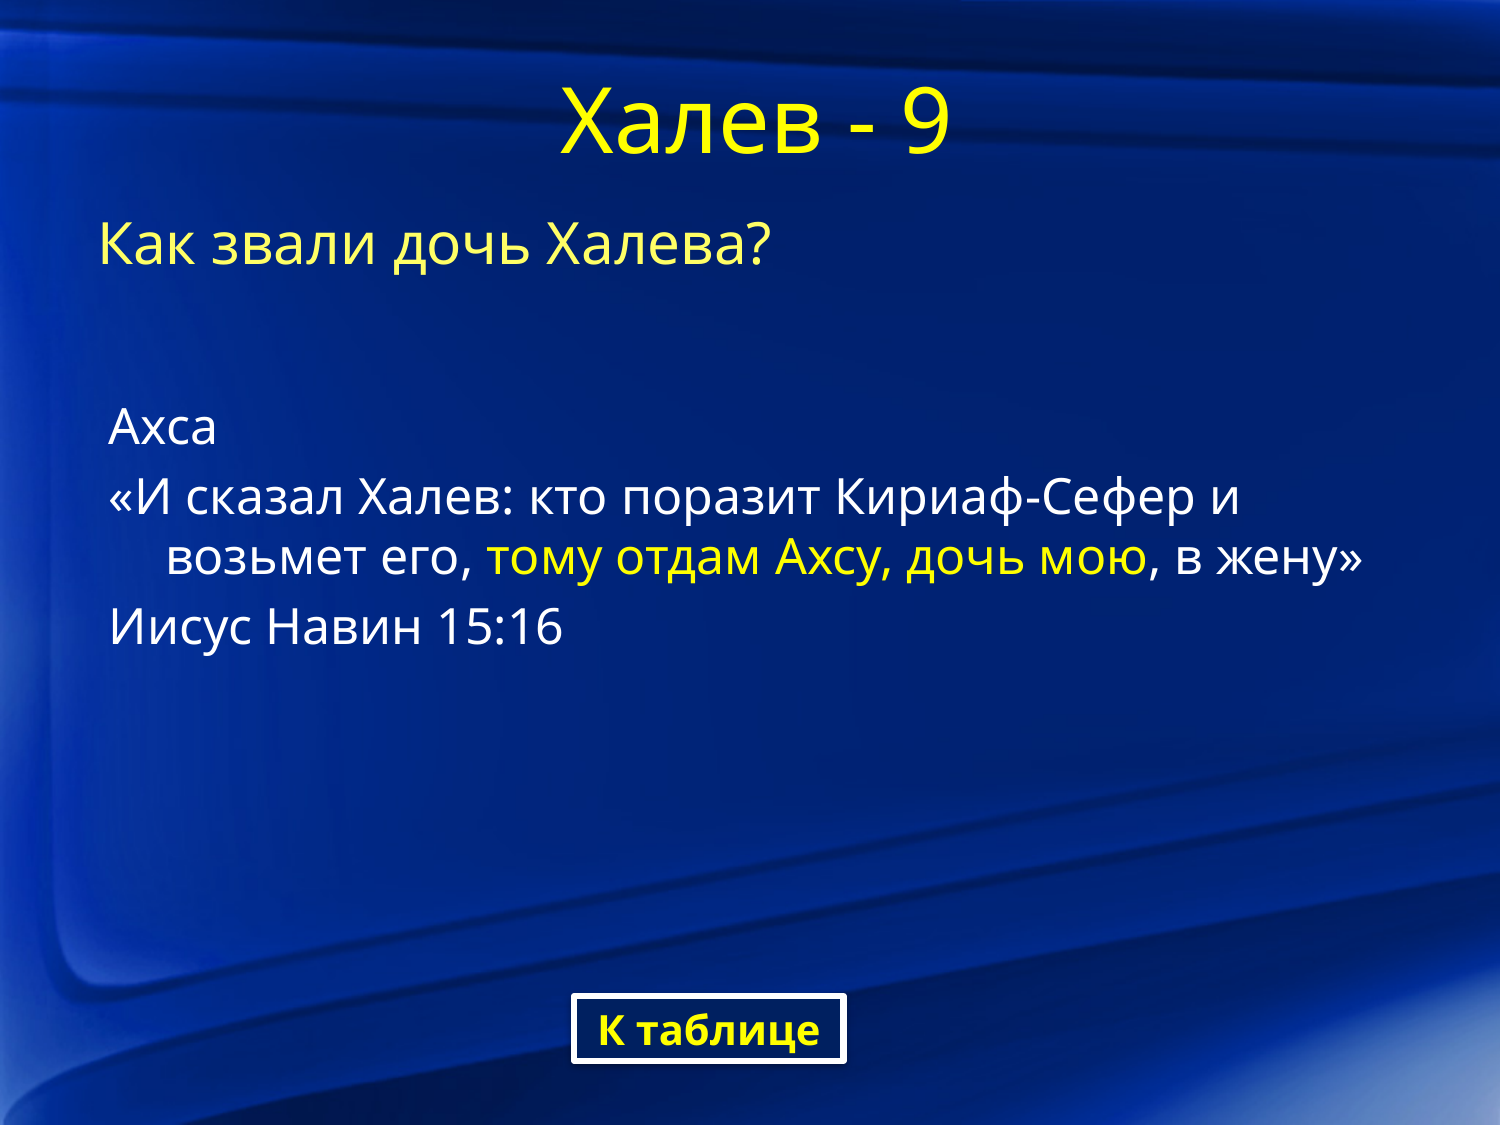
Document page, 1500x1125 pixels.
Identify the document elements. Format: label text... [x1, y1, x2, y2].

text_box К таблице [571, 993, 847, 1064]
list Как звали дочь Халева? [82, 199, 1390, 387]
list Ахса «И сказал Халев: кто поразит Кириаф-Сефер и возьмет его, тому отдам Ахсу, дочь мою, в жену» Иисус Навин 15:16 [93, 386, 1383, 821]
picture [0, 0, 1500, 1125]
title Халев - 9 [82, 23, 1432, 211]
